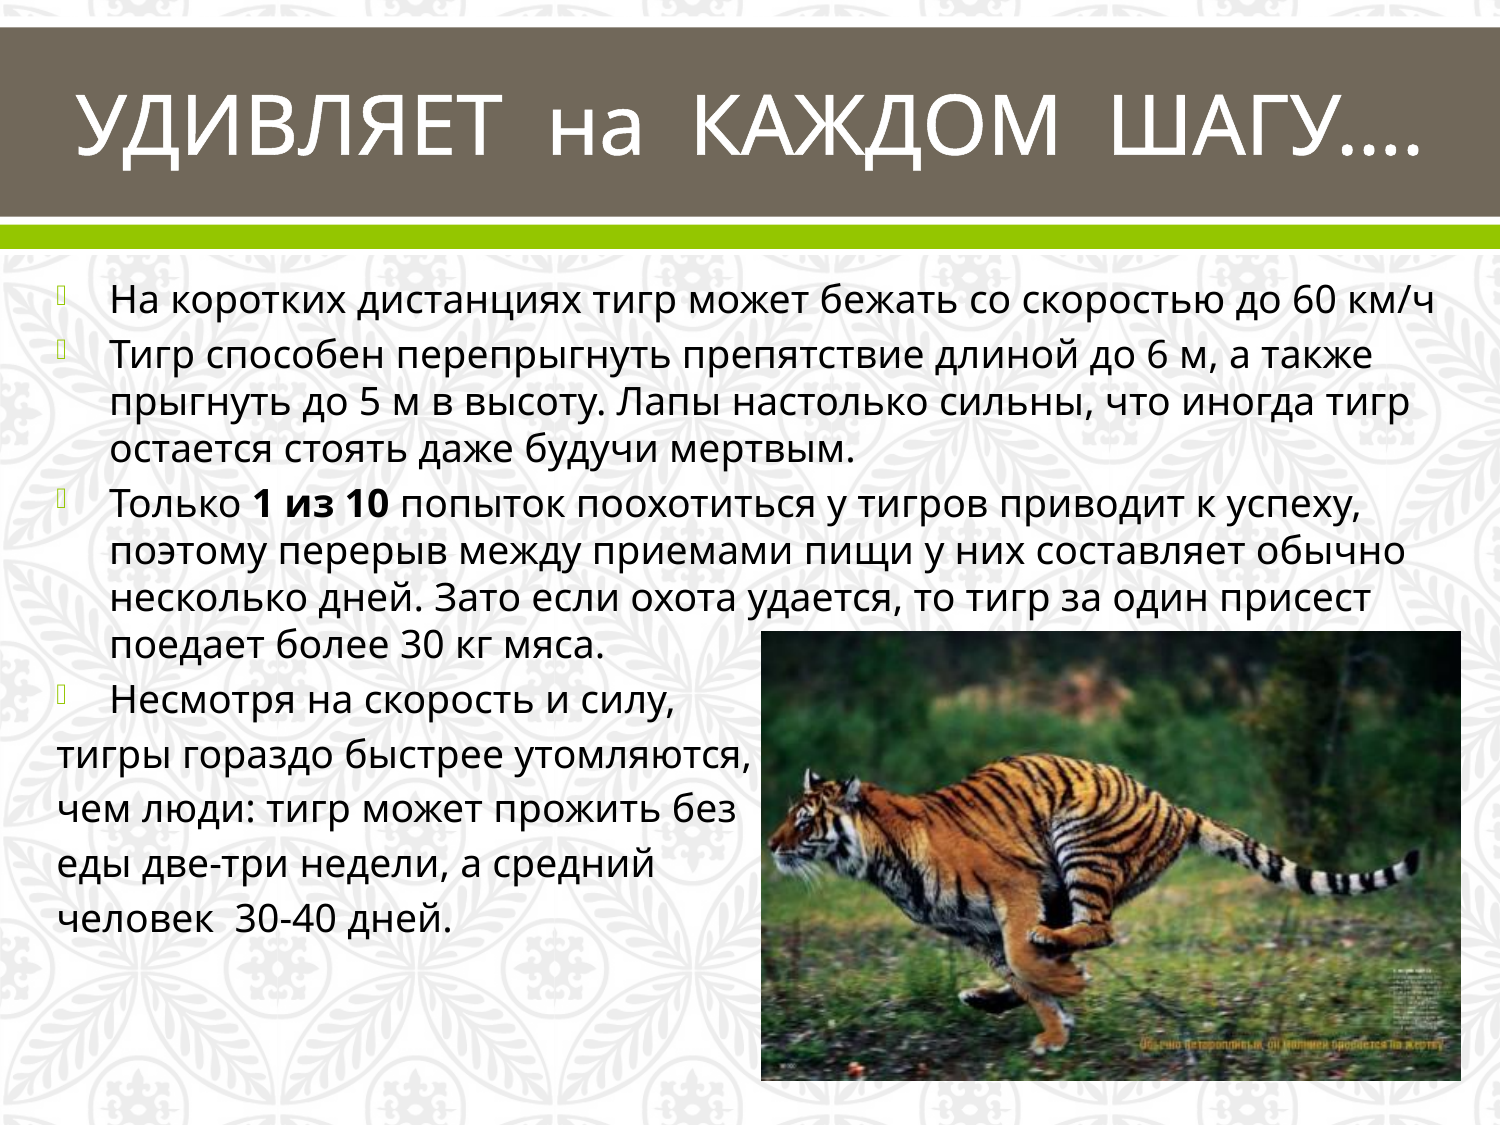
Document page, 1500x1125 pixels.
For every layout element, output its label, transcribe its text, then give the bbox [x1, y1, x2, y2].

list На коротких дистанциях тигр может бежать со скоростью до 60 км/ч Тигр способен перепрыгнуть препятствие длиной до 6 м, а также прыгнуть до 5 м в высоту. Лапы настолько сильны, что иногда тигр остается стоять даже будучи мертвым. Только 1 из 10 попыток поохотиться у тигров приводит к успеху, поэтому перерыв между приемами пищи у них составляет обычно несколько дней. Зато если охота удается, то тигр за один присест поедает более 30 кг мяса. Несмотря на скорость и силу, тигры гораздо быстрее утомляются, чем люди: тигр может прожить без еды две-три недели, а средний человек 30-40 дней. [41, 267, 1459, 988]
title УДИВЛЯЕТ на КАЖДОМ ШАГУ…. [17, 29, 1483, 213]
picture [761, 631, 1461, 1081]
